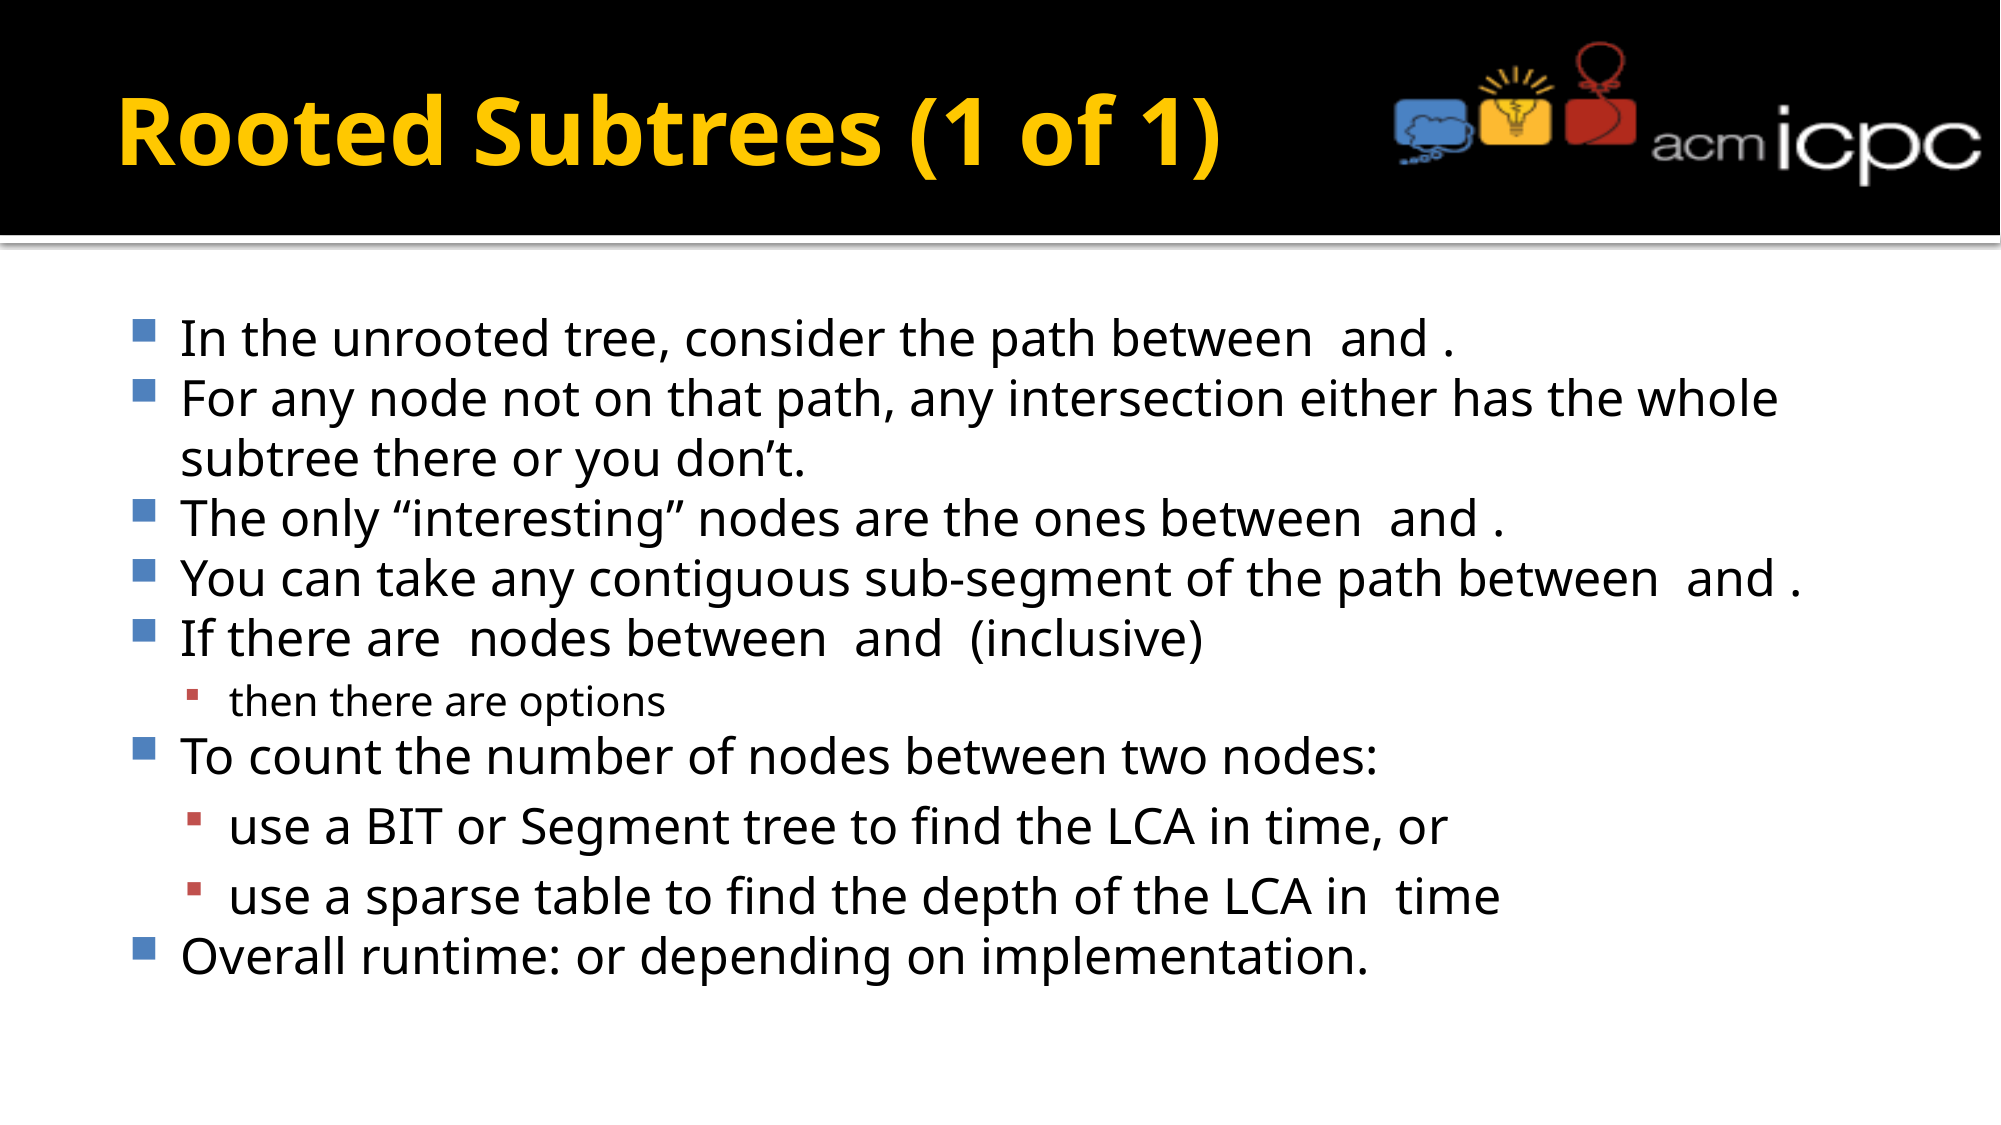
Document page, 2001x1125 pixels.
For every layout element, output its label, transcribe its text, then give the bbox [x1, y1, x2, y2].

title Rooted Subtrees (1 of 1) [99, 25, 1350, 231]
picture [1366, 24, 2000, 191]
